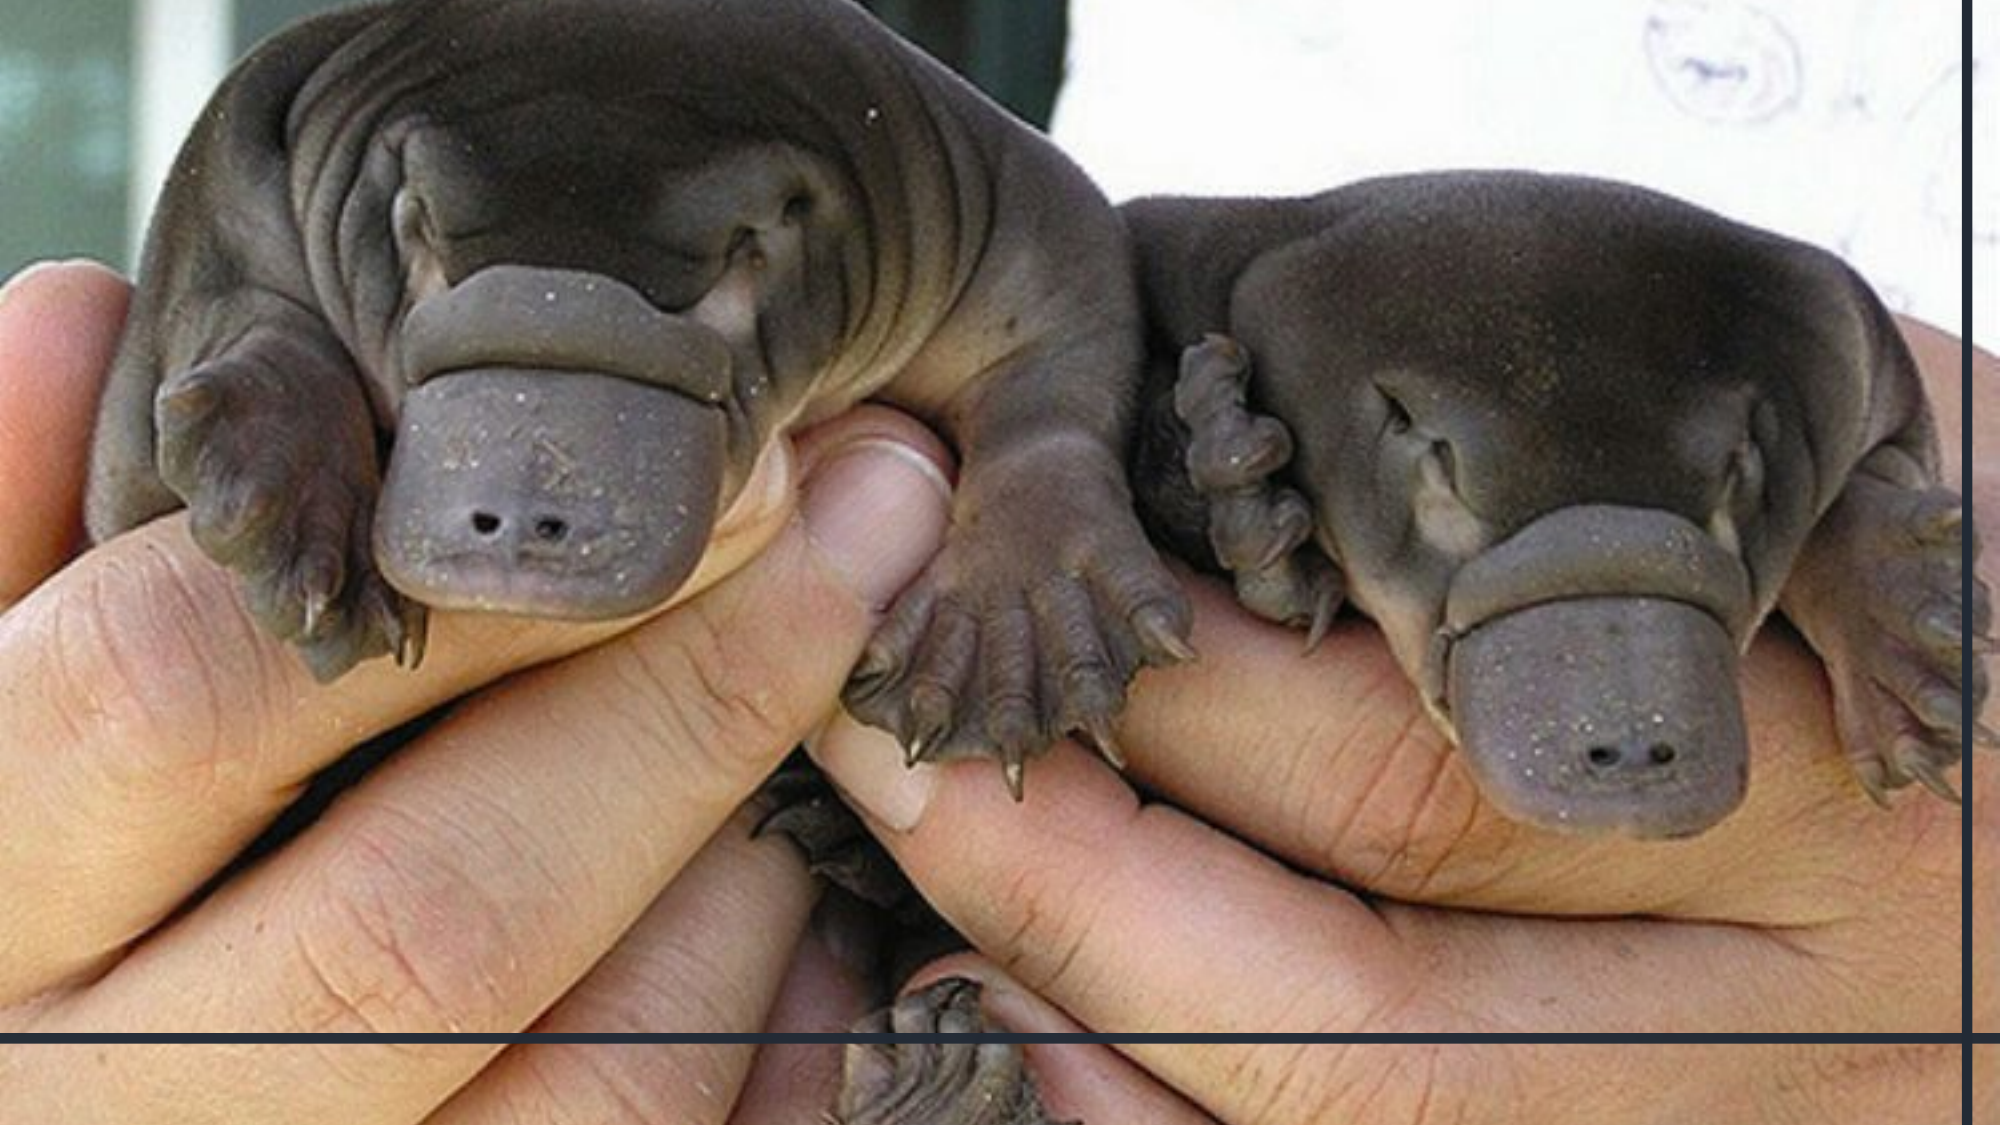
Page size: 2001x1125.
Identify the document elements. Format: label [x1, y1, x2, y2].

list [0, 0, 2000, 1125]
